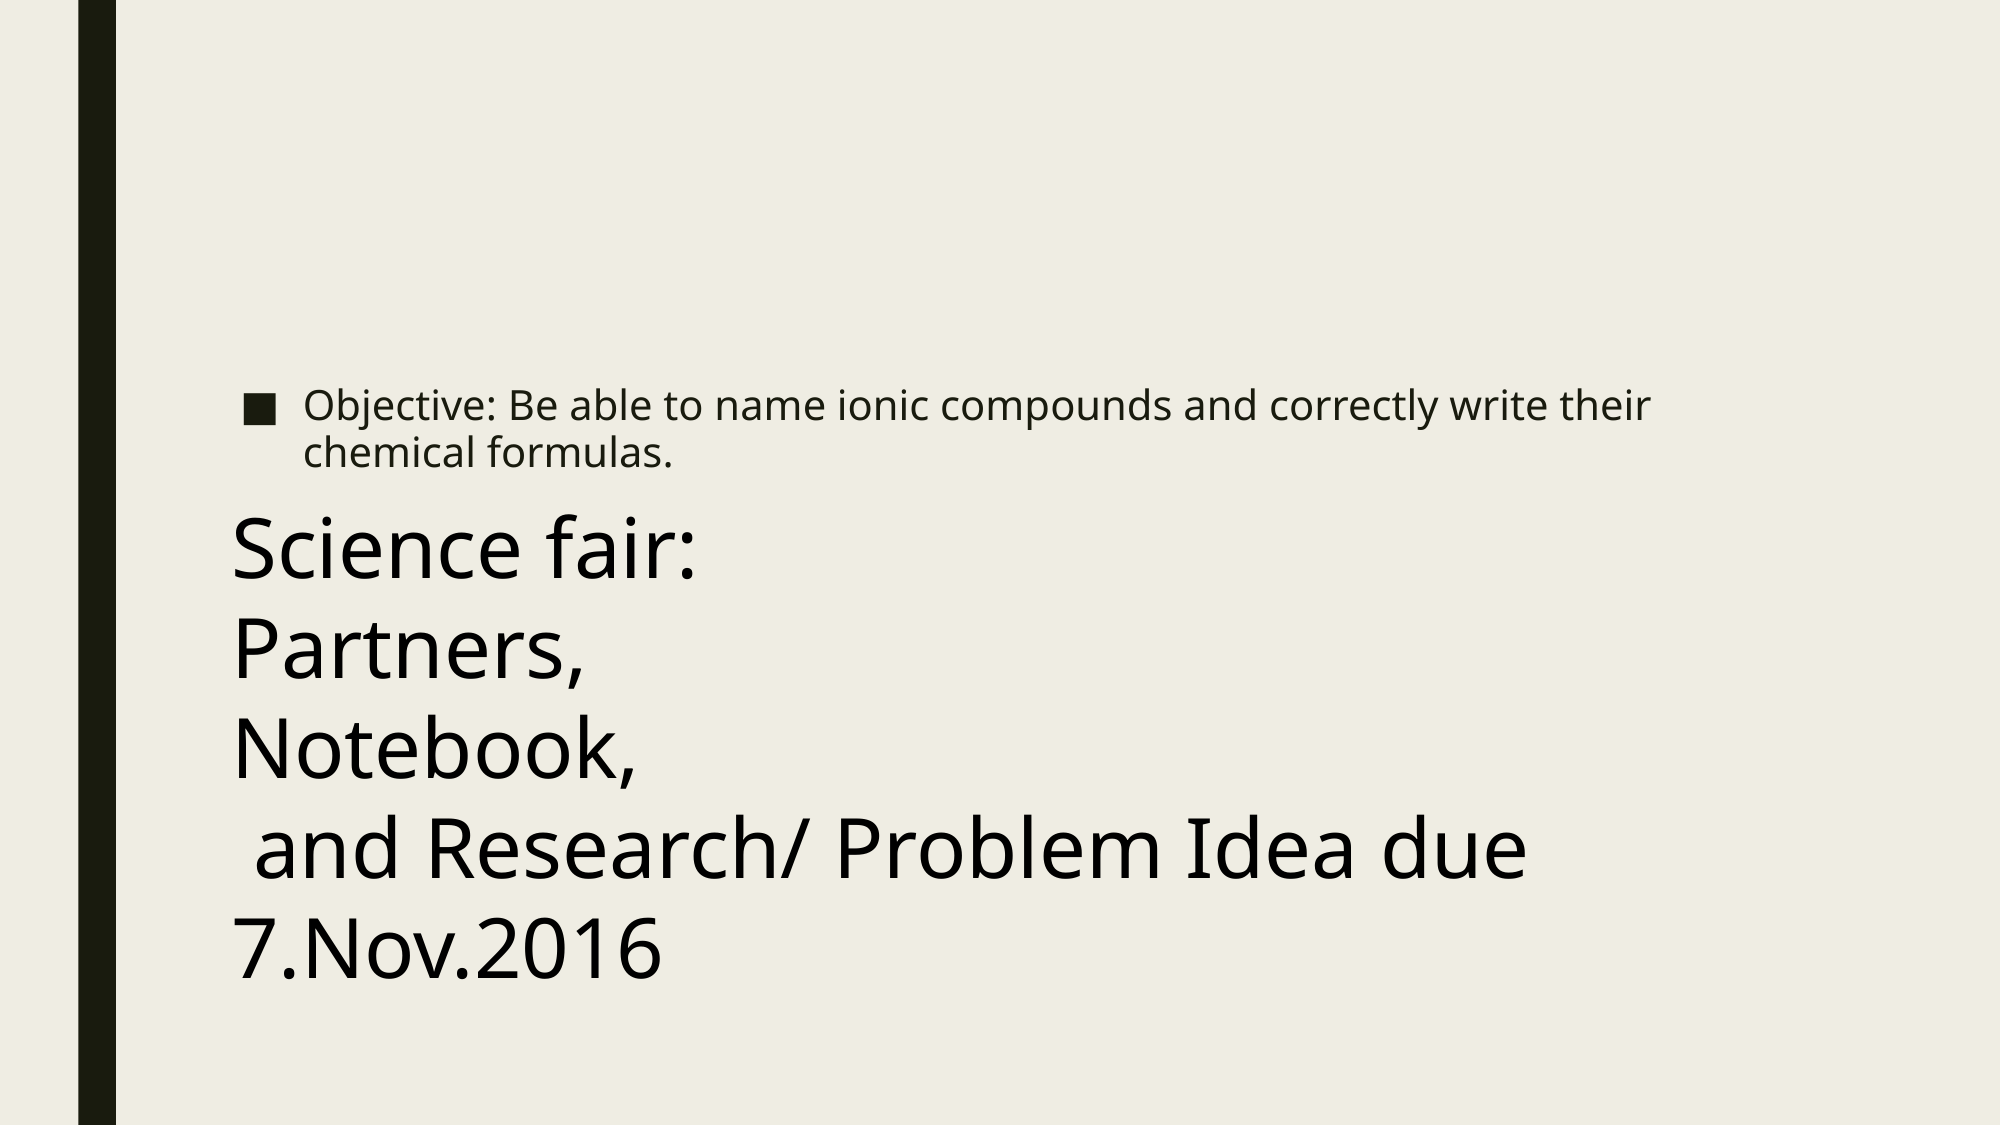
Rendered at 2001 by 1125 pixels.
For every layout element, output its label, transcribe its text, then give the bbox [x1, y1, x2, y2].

list Objective: Be able to name ionic compounds and correctly write their chemical formulas. [225, 375, 1800, 963]
text_box Science fair: Partners, Notebook, and Research/ Problem Idea due 7.Nov.2016 [216, 487, 1750, 1003]
